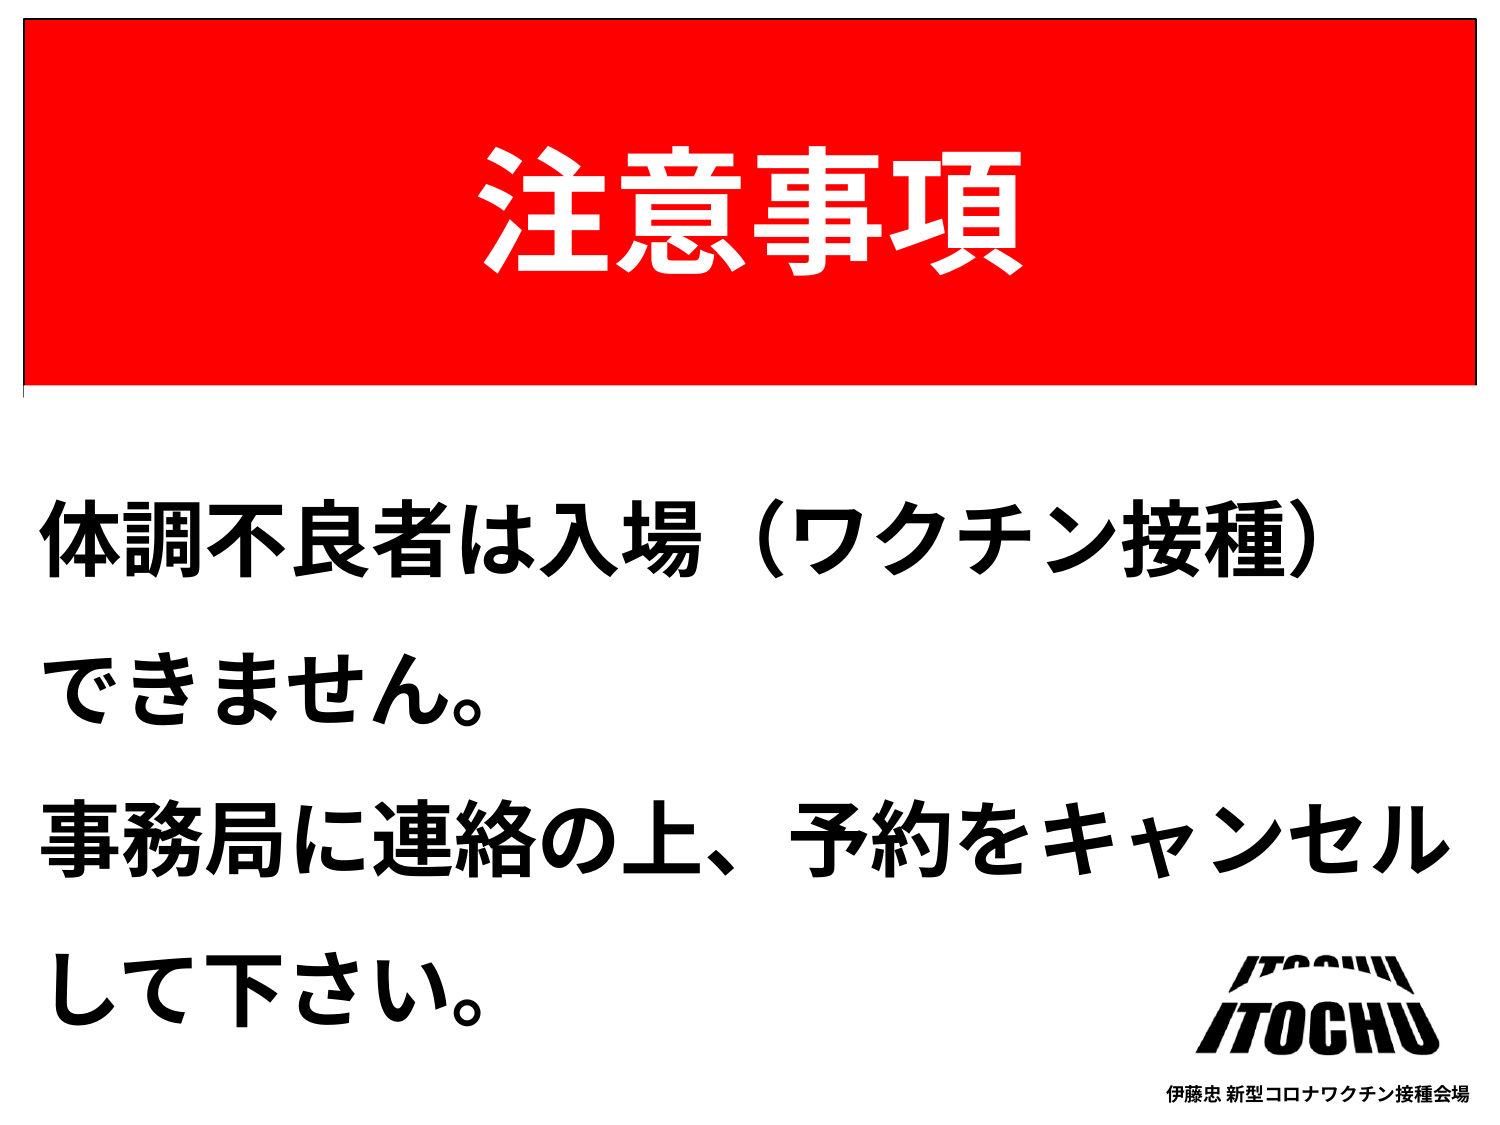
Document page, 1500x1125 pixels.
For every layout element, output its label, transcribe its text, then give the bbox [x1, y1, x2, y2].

text_box 伊藤忠 新型コロナワクチン接種会場 [1145, 1072, 1491, 1116]
text_box 体調不良者は入場（ワクチン接種） できません。 事務局に連絡の上、予約をキャンセル して下さい。 [21, 383, 1491, 1092]
picture [1186, 940, 1450, 1068]
text_box 注意事項 [21, 17, 1479, 383]
